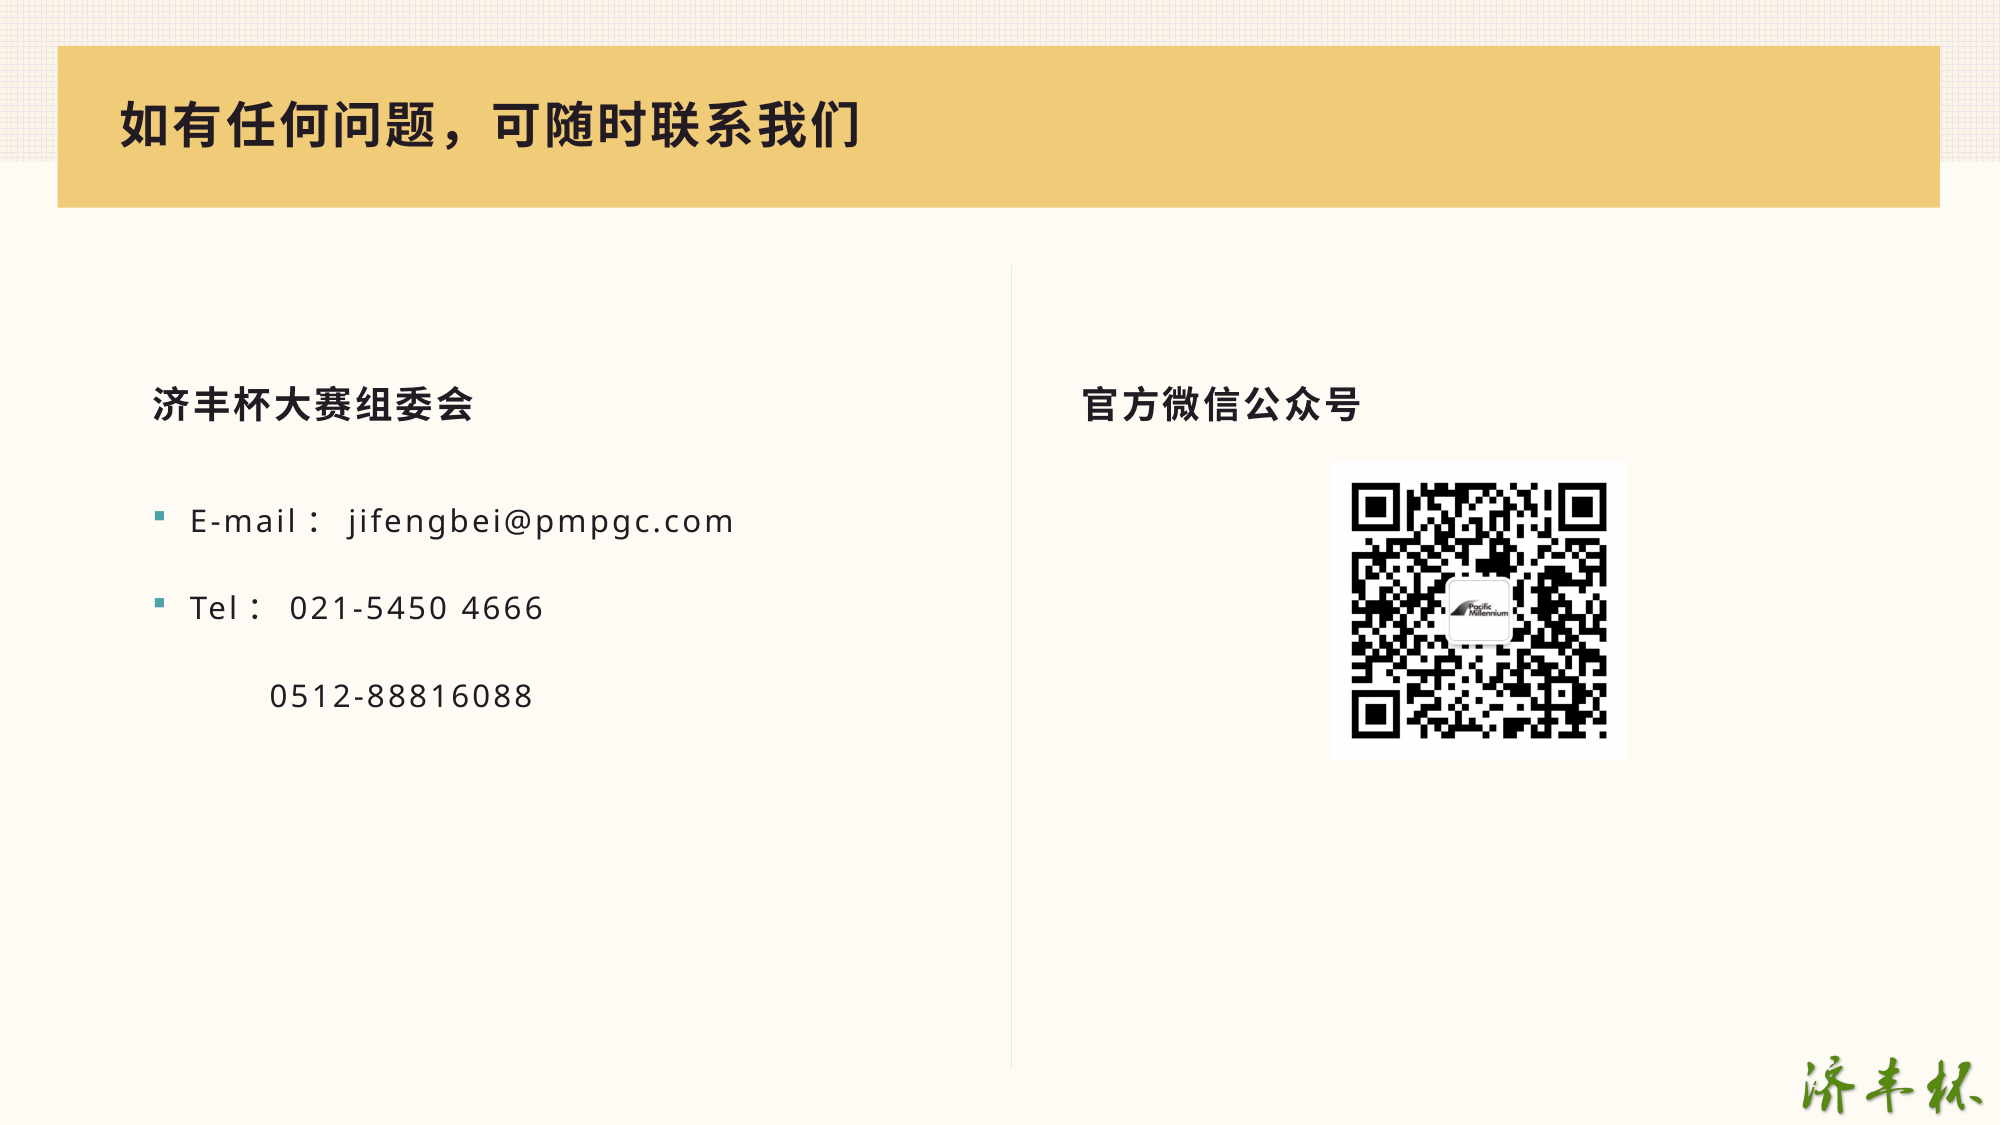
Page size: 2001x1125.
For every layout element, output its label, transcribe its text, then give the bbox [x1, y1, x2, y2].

picture [1800, 1053, 1987, 1119]
list 官方微信公众号 [1066, 334, 1894, 450]
title 如有任何问题，可随时联系我们 [104, 79, 1894, 176]
list 济丰杯大赛组委会 [137, 334, 965, 450]
list E-mail：jifengbei@pmpgc.com Tel：021-5450 4666 0512-88816088 [137, 474, 965, 983]
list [1331, 462, 1627, 759]
